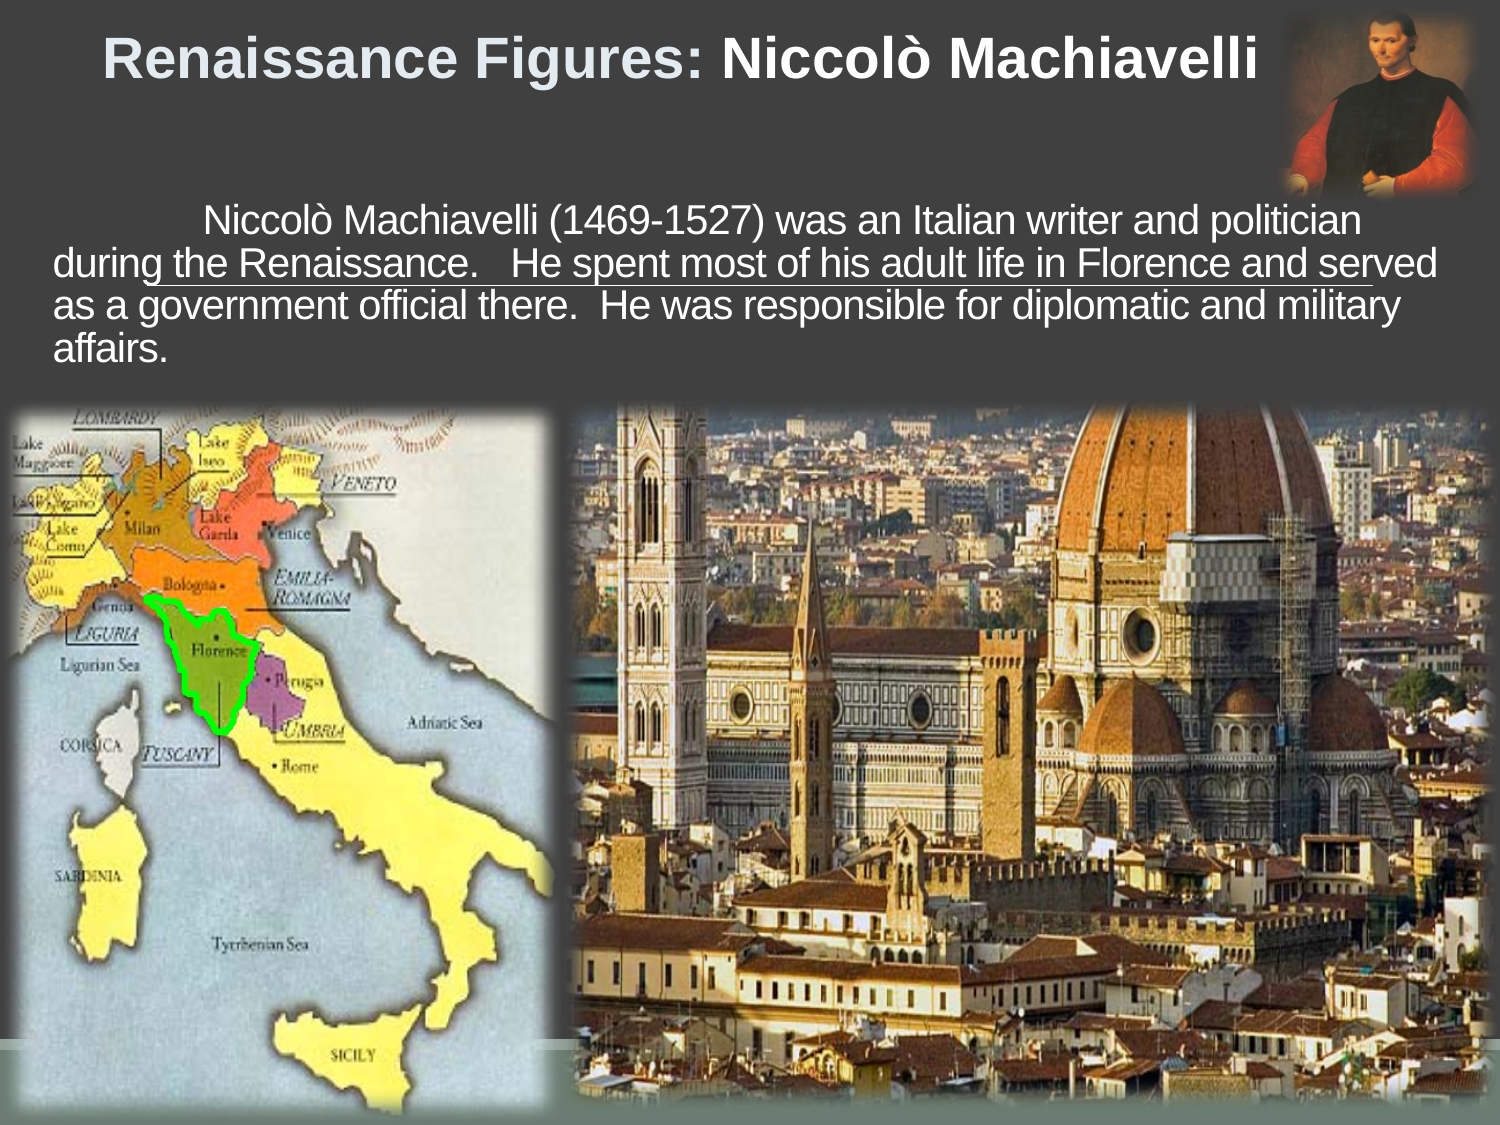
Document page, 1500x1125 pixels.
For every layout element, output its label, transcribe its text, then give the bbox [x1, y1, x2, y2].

text_box Renaissance Figures: Niccolò Machiavelli [0, 12, 1271, 105]
picture [1274, 2, 1486, 207]
picture [0, 397, 1500, 1125]
title Niccolò Machiavelli (1469-1527) was an Italian writer and politician during the Renaissance. He spent most of his adult life in Florence and served as a government official there. He was responsible for diplomatic and military affairs. [37, 113, 1463, 379]
